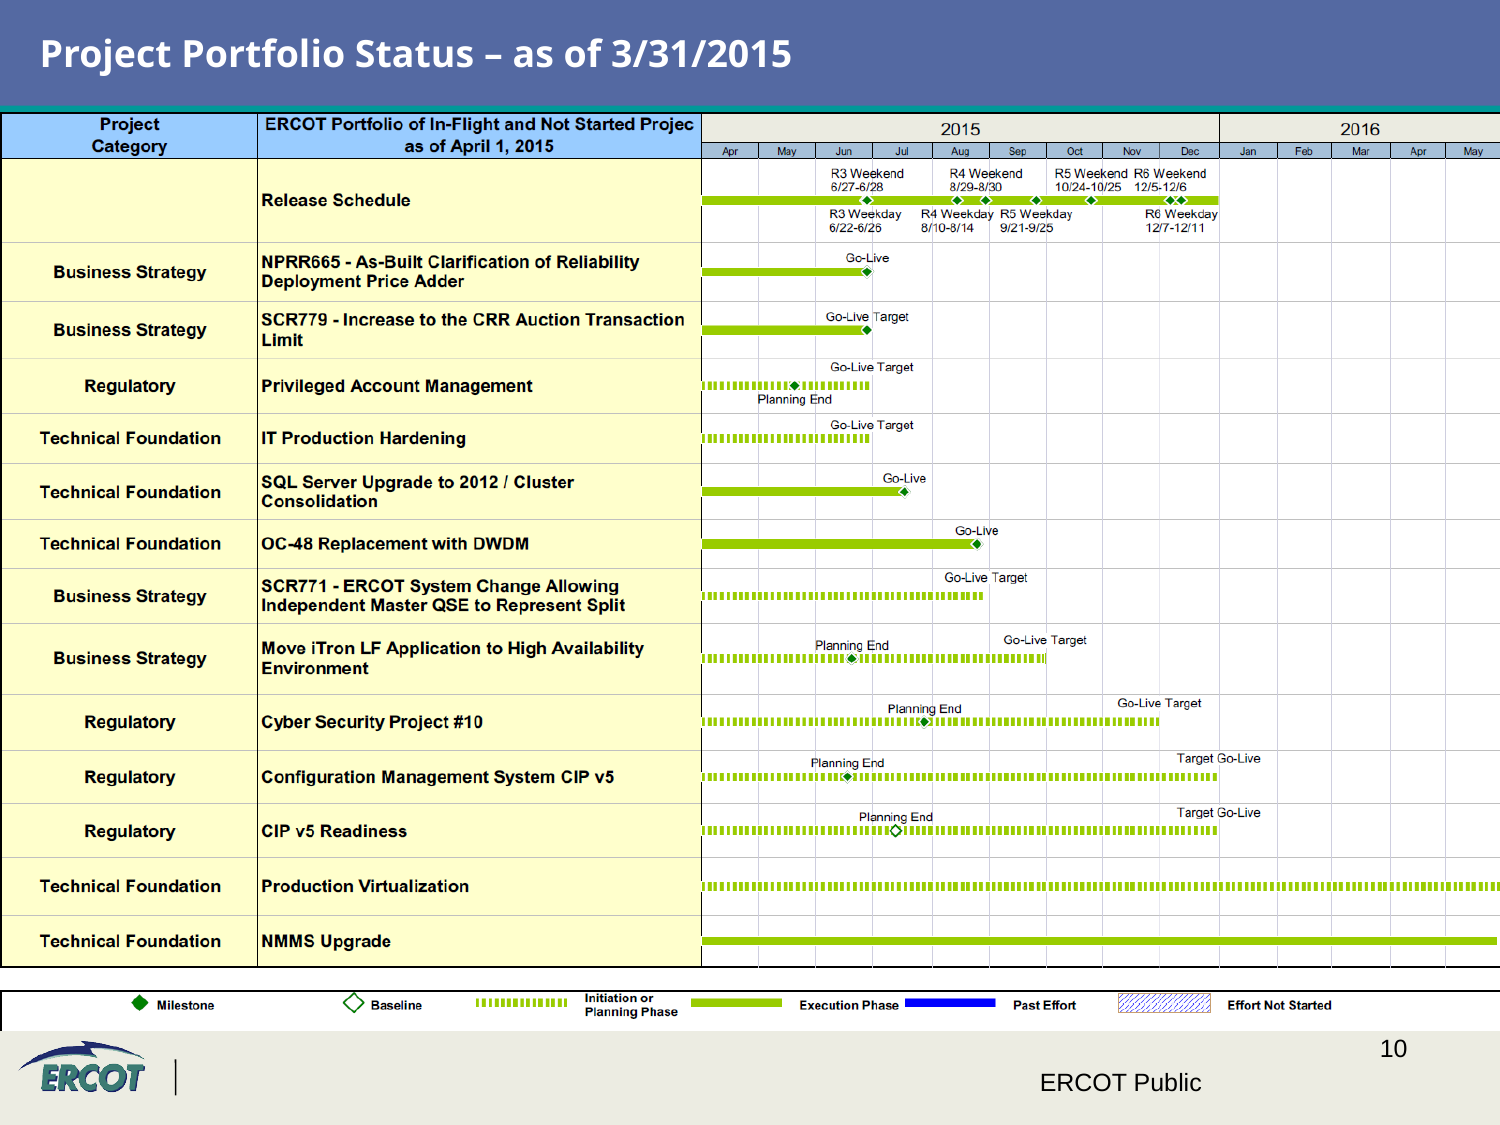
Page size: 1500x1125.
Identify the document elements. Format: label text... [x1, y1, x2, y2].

footer ERCOT Public [1025, 1059, 1438, 1125]
text_box Project Portfolio Status – as of 3/31/2015 [24, 30, 1163, 106]
text_box [24, 22, 1450, 85]
picture [0, 112, 1500, 1111]
